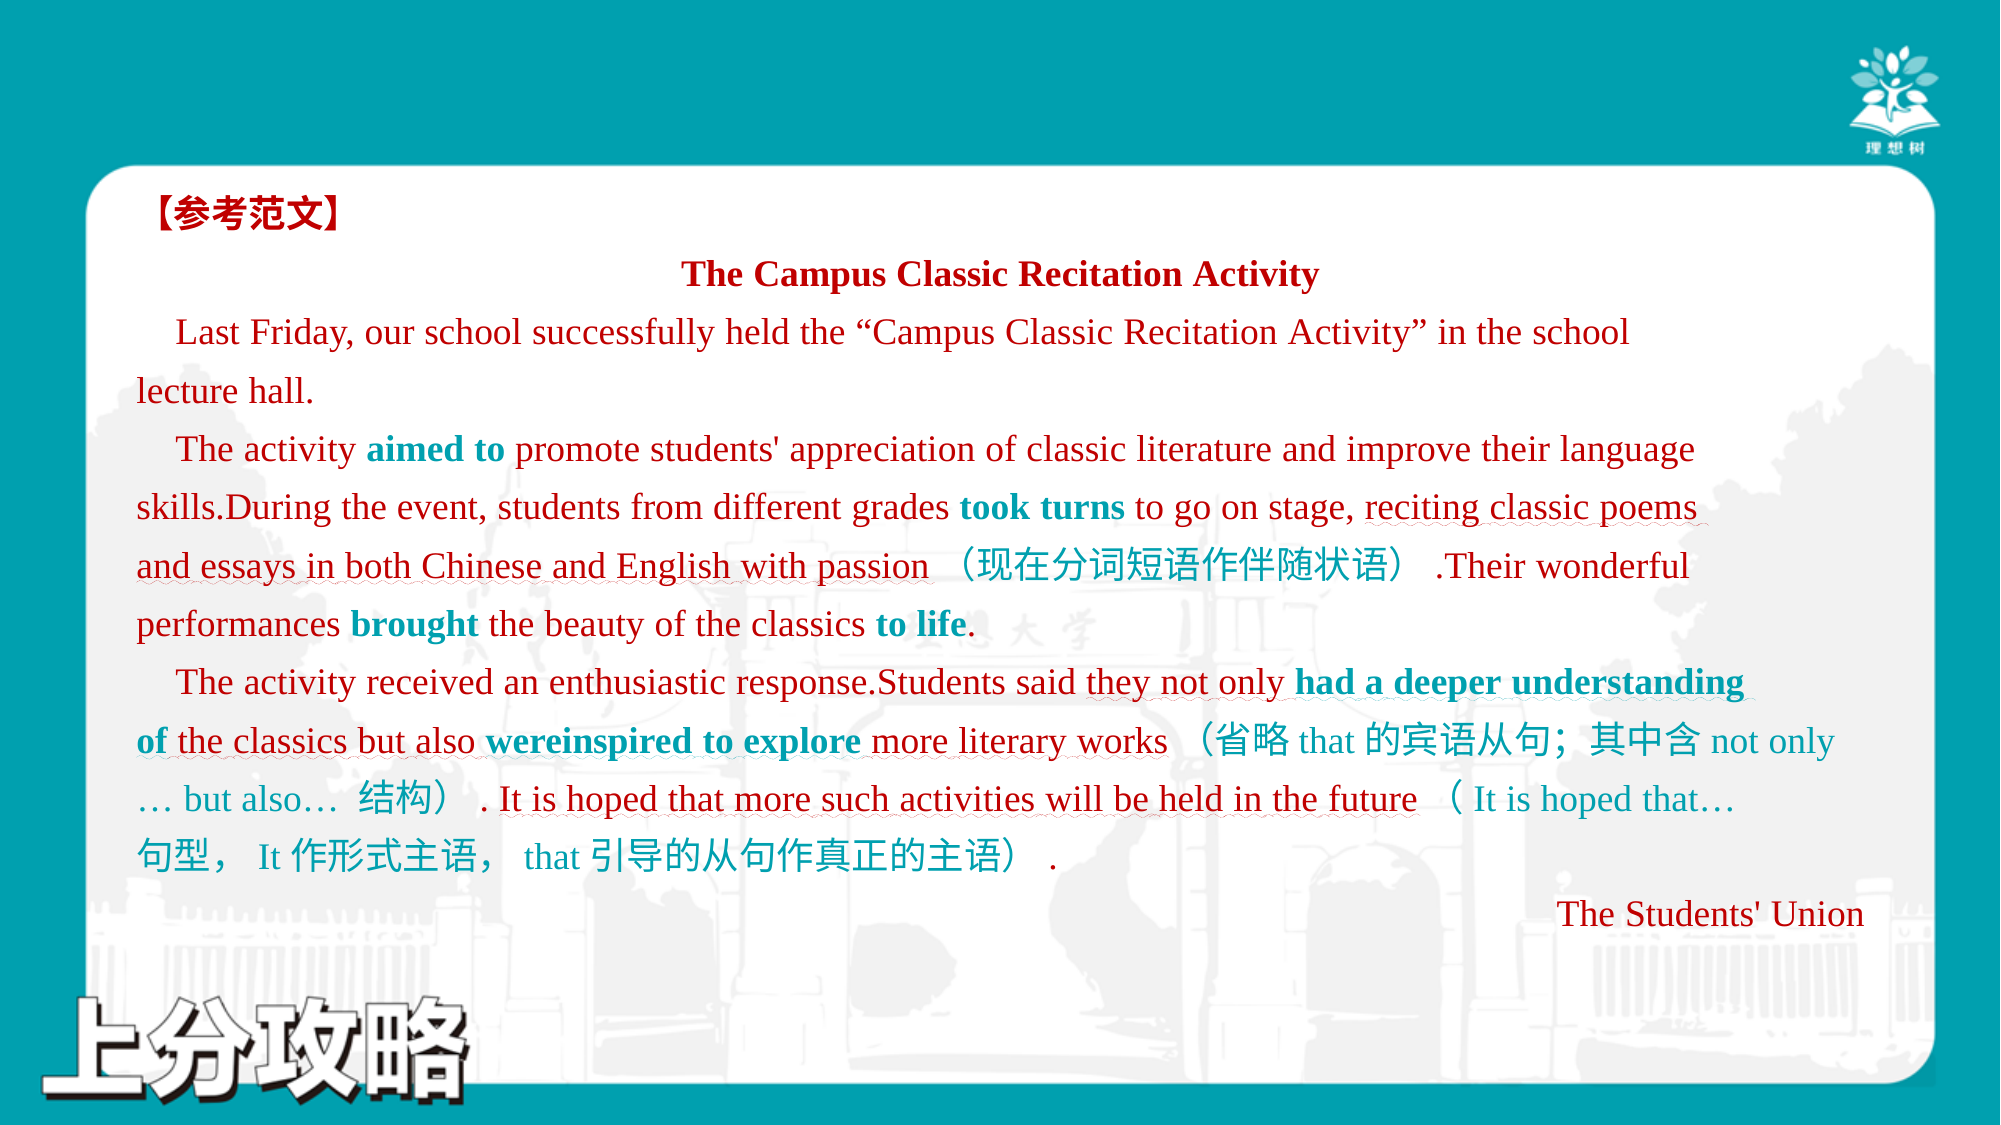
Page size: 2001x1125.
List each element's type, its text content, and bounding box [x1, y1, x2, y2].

picture [0, 0, 2000, 1125]
text_box 【参考范文】 The Campus Classic Recitation Activity Last Friday, our school successfully held the “Campus Classic Recitation Activity” in the school lecture hall. The activity aimed to promote students' appreciation of classic literature and improve their language skills.During the event, students from different grades took turns to go on stage, reciting classic poems and essays in both Chinese and English with passion（现在分词短语作伴随状语）.Their wonderful performances brought the beauty of the classics to life. The activity received an enthusiastic response.Students said they not only had a deeper understanding of the classics but also wereinspired to explore more literary works（省略that的宾语从句；其中含not only … but also… 结构）. It is hoped that more such activities will be held in the future（It is hoped that… 句型，It作形式主语，that引导的从句作真正的主语）. The Students' Union [136, 177, 1865, 987]
